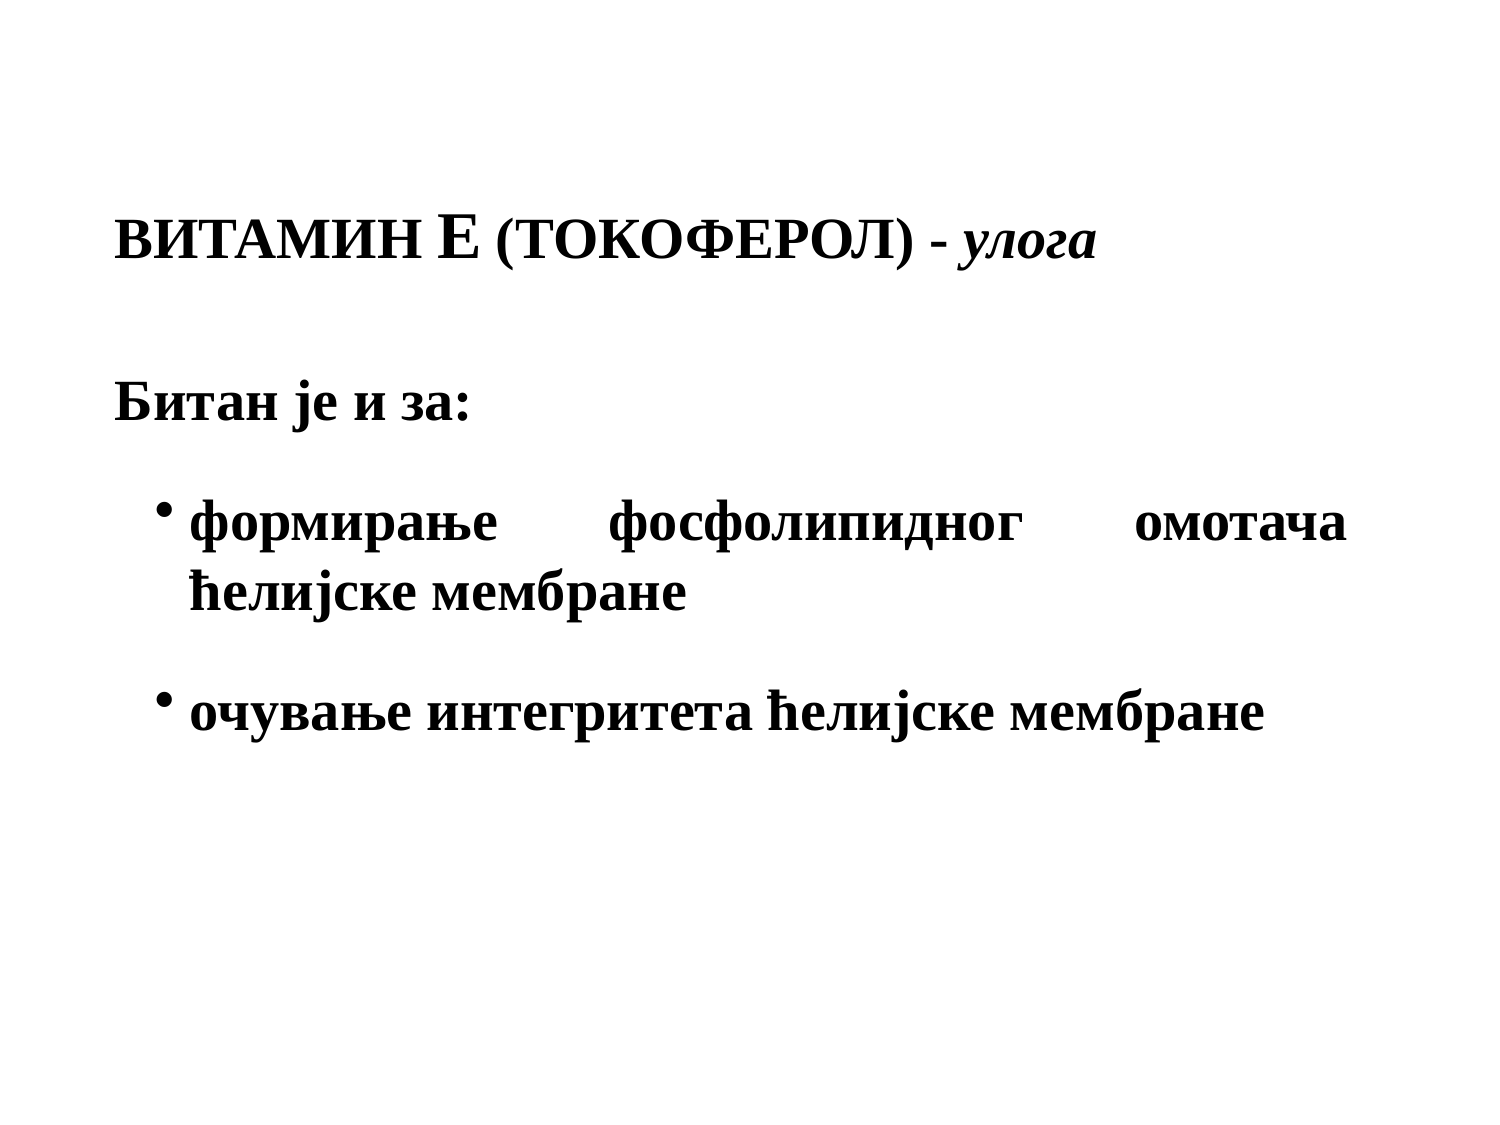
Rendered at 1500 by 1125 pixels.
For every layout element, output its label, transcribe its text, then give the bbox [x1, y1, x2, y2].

text_box ВИТАМИН Е (ТОКОФЕРОЛ) - улога Битан је и за: формирање фосфолипидног омотача ћелијске мембране очување интегритета ћелијске мембране [100, 184, 1363, 750]
